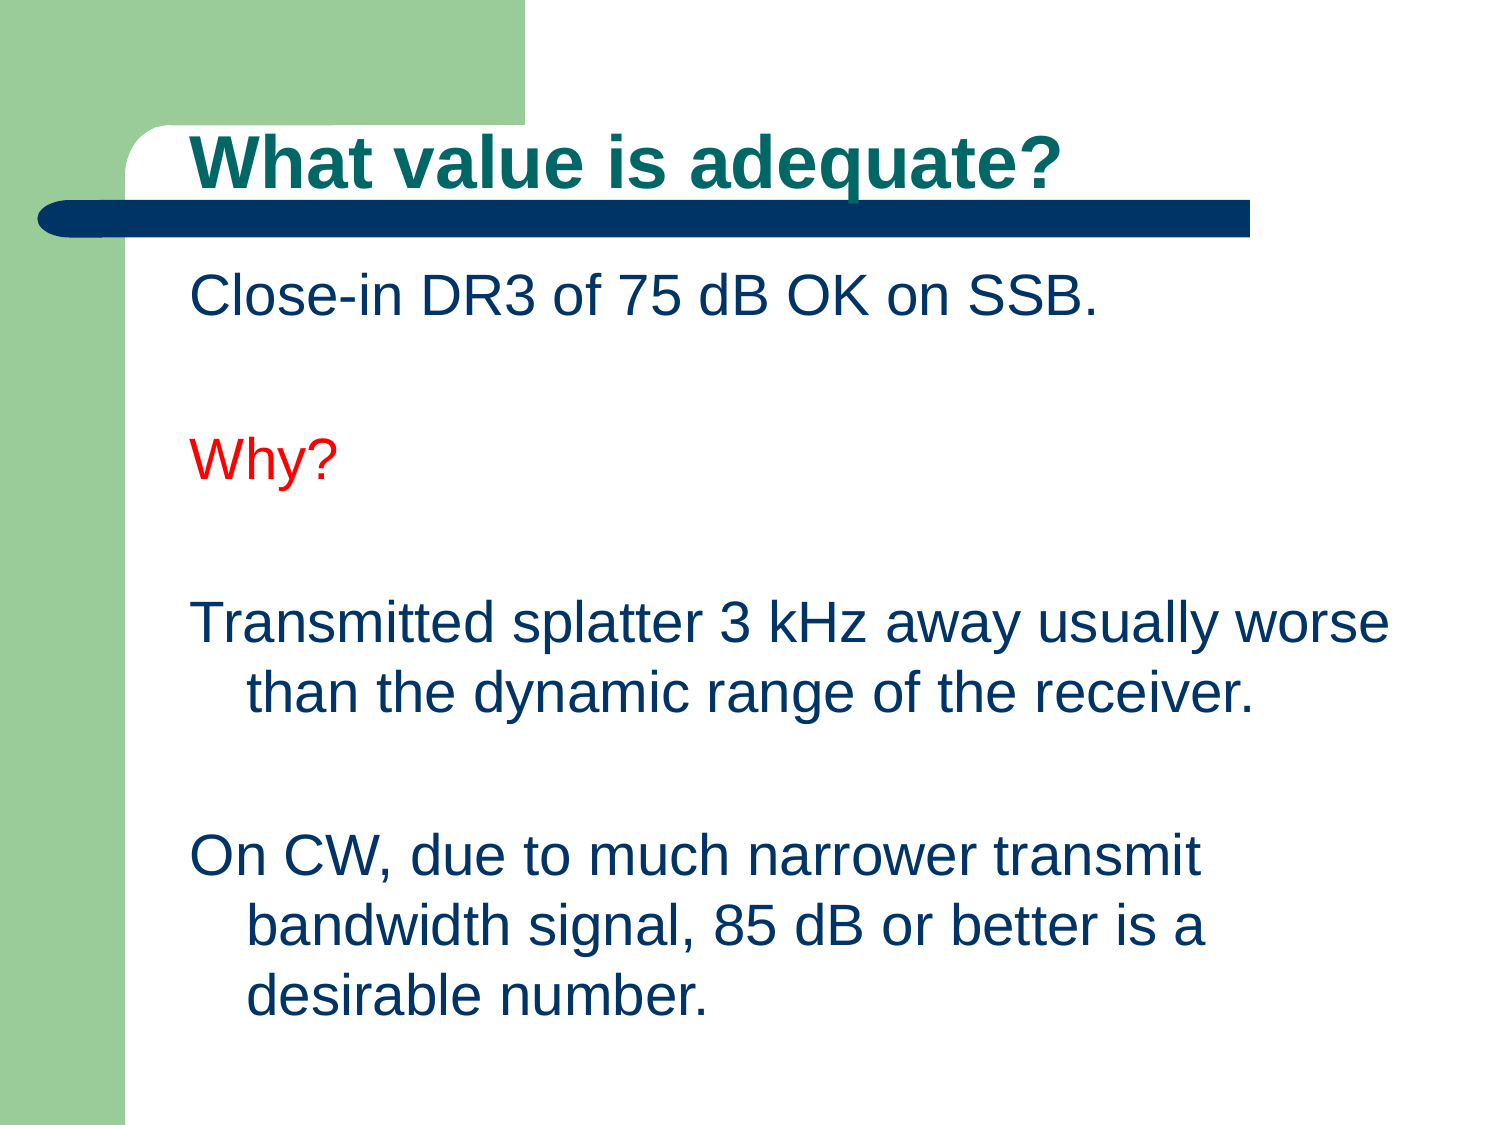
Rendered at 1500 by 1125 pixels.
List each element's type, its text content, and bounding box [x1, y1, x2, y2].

list Close-in DR3 of 75 dB OK on SSB. Why? Transmitted splatter 3 kHz away usually worse than the dynamic range of the receiver. On CW, due to much narrower transmit bandwidth signal, 85 dB or better is a desirable number. [174, 249, 1432, 1013]
title What value is adequate? [174, 124, 1476, 213]
